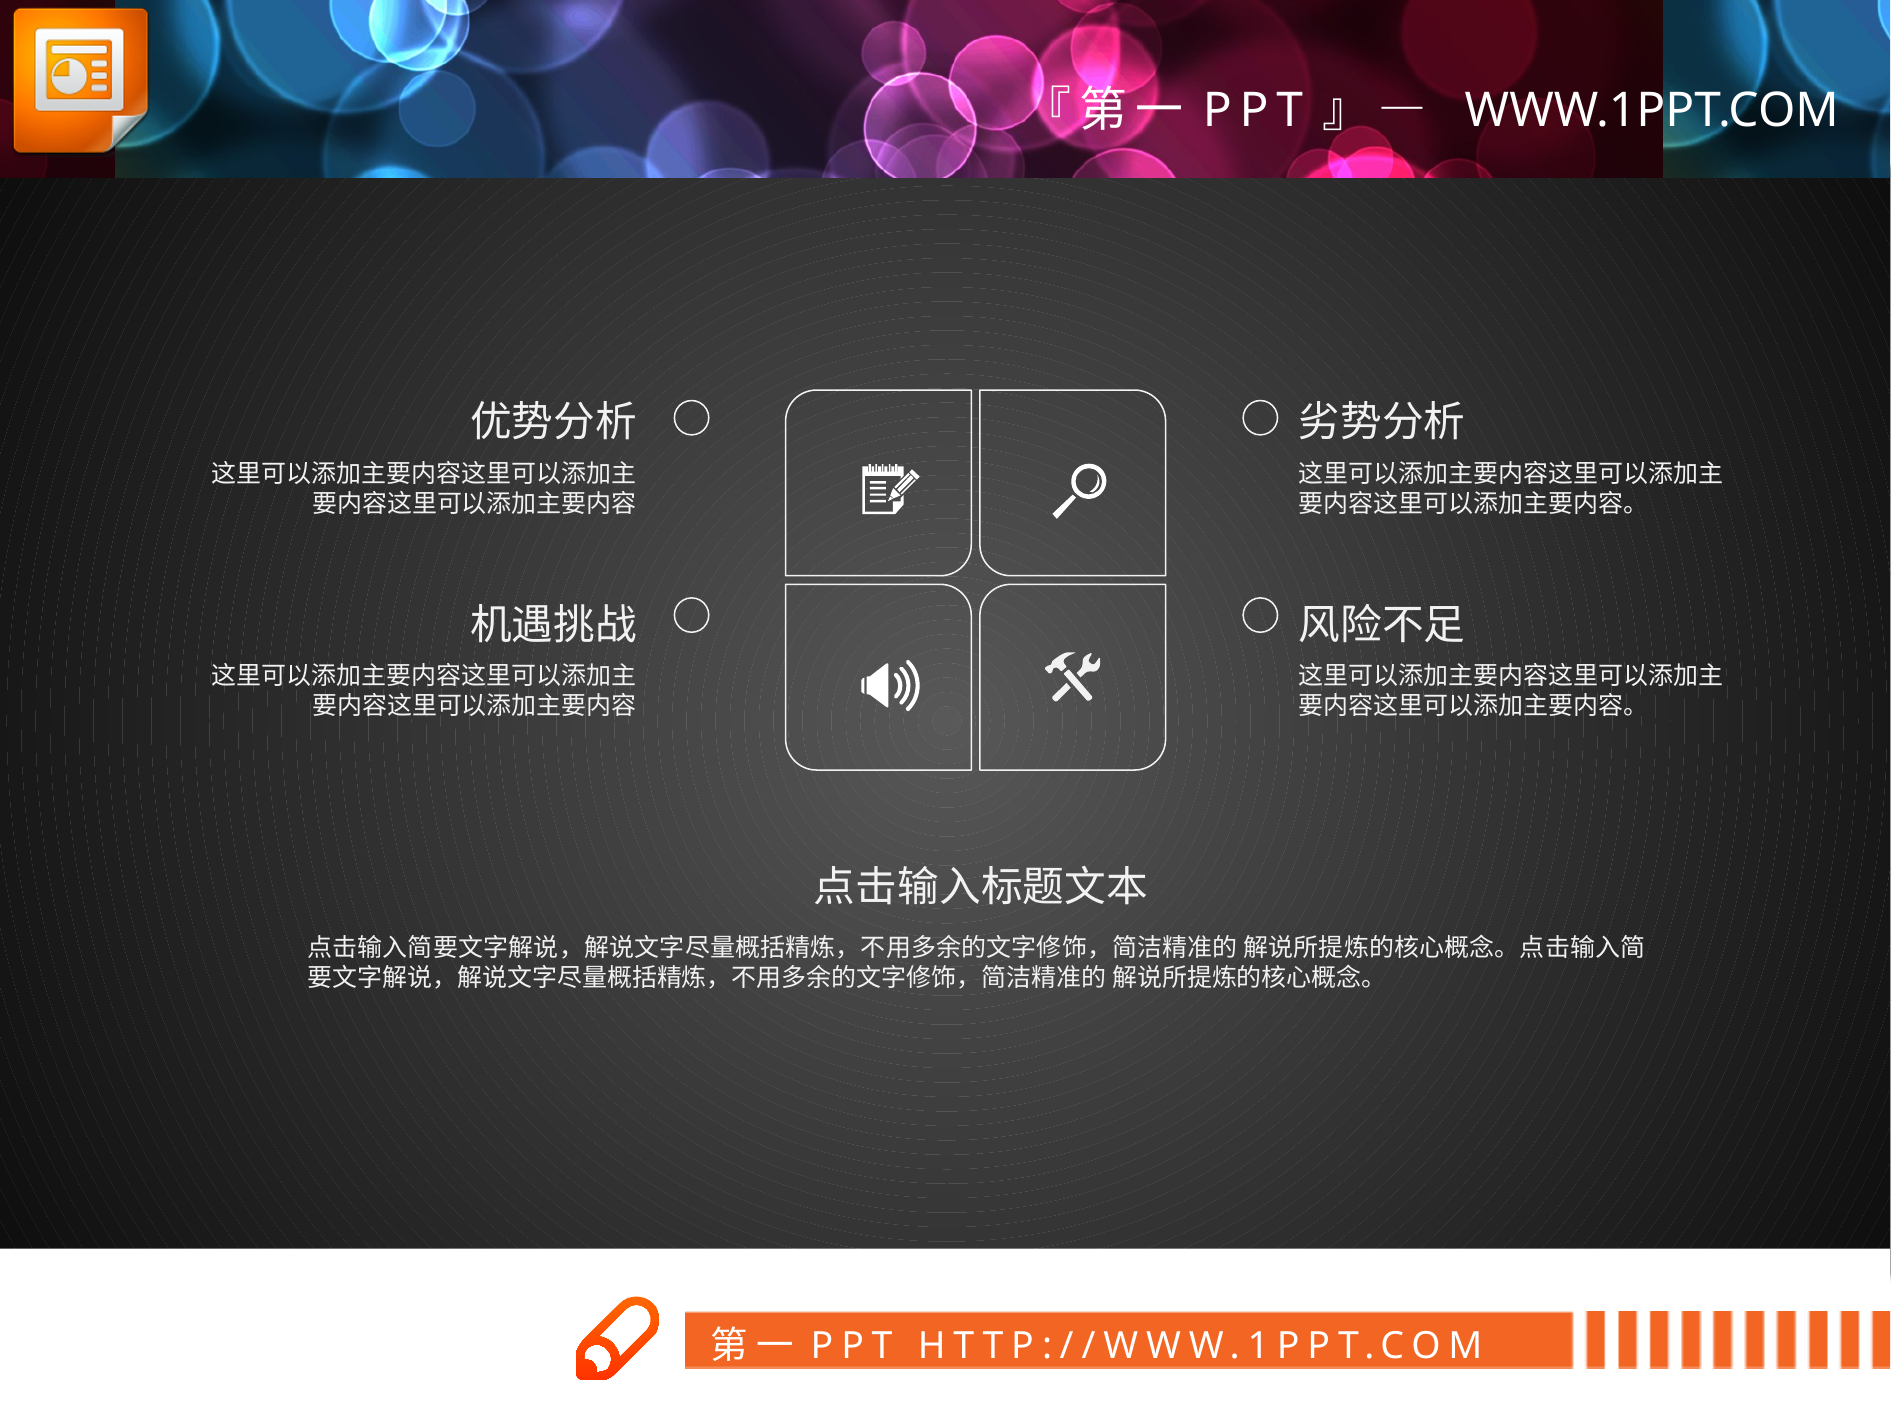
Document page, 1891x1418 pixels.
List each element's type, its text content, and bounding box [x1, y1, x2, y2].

text_box 点击输入简要文字解说，解说文字尽量概括精炼，不用多余的文字修饰，简洁精准的 解说所提炼的核心概念。点击输入简要文字解说，解说文字尽量概括精炼，不用多余的文字修饰，简洁精准的 解说所提炼的核心概念。 [307, 931, 1648, 992]
text_box 风险不足 这里可以添加主要内容这里可以添加主要内容这里可以添加主要内容。 [1284, 590, 1747, 798]
text_box [1243, 597, 1278, 633]
text_box [674, 400, 709, 435]
text_box 优势分析 这里可以添加主要内容这里可以添加主要内容这里可以添加主要内容 [188, 387, 652, 590]
picture [0, 0, 1891, 178]
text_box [785, 389, 1166, 771]
text_box [674, 597, 709, 633]
text_box 点击输入标题文本 [813, 860, 1152, 911]
text_box 机遇挑战 这里可以添加主要内容这里可以添加主要内容这里可以添加主要内容 [188, 590, 652, 798]
picture [685, 1311, 1891, 1369]
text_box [861, 461, 1109, 712]
text_box 劣势分析 这里可以添加主要内容这里可以添加主要内容这里可以添加主要内容。 [1284, 387, 1747, 590]
text_box [1243, 400, 1278, 435]
